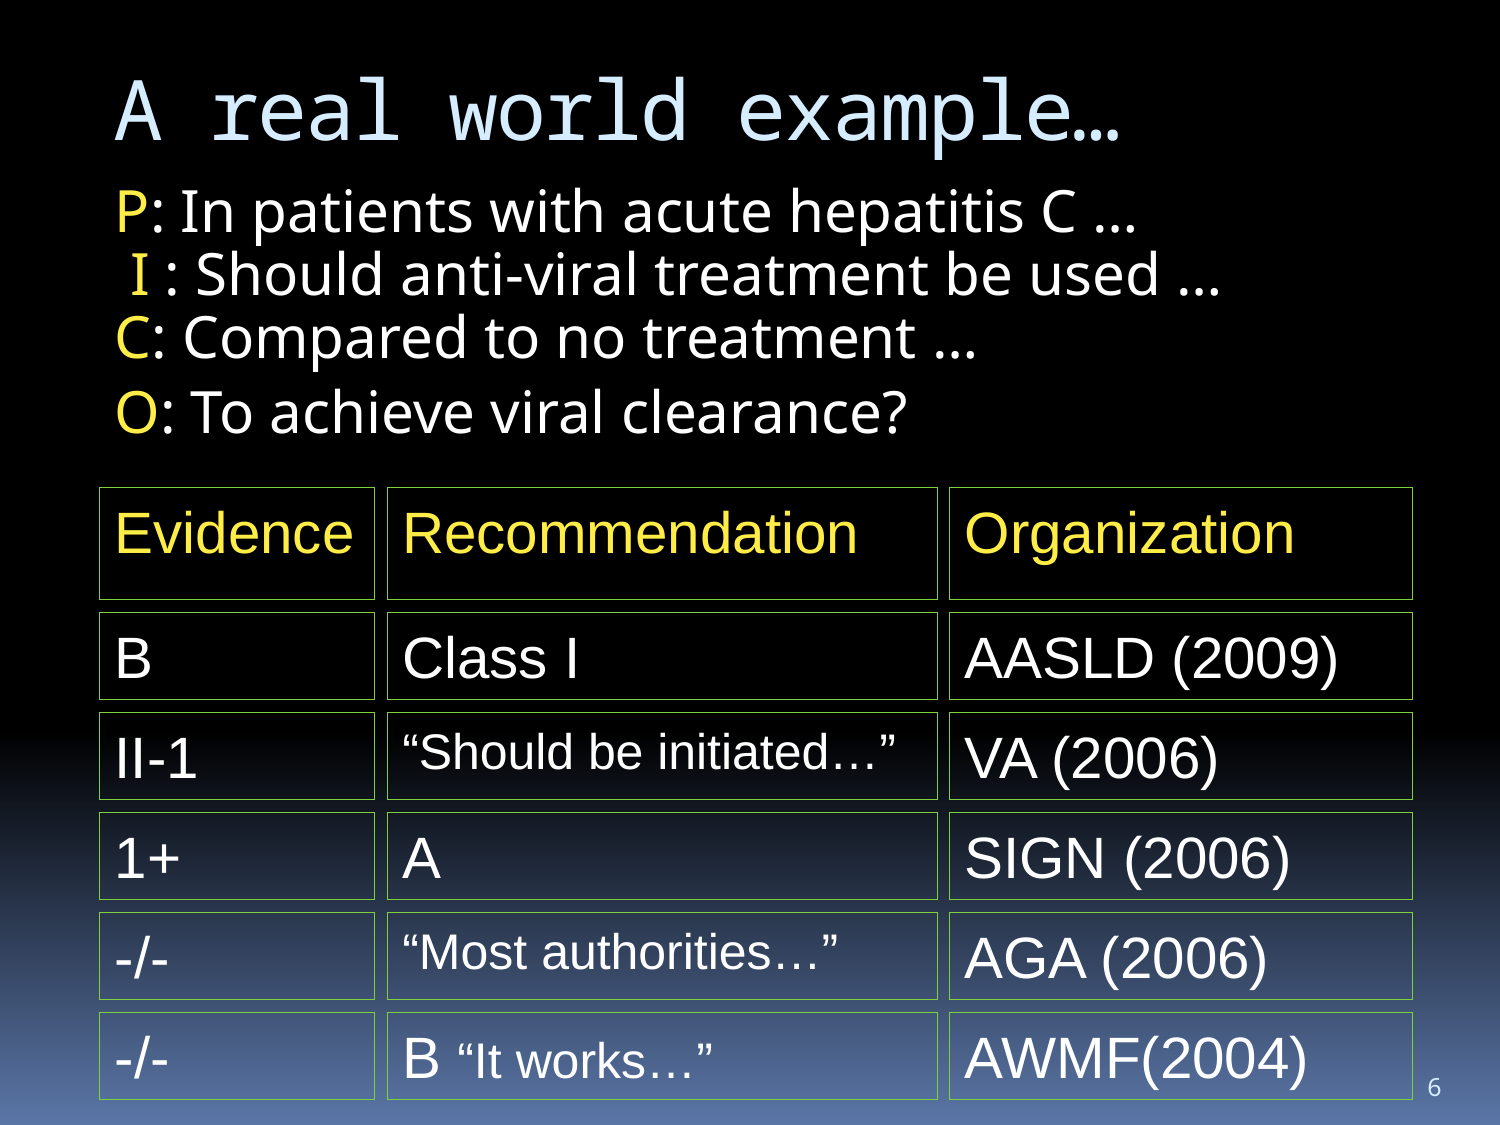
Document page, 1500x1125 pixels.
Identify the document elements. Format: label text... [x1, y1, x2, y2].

title A real world example… [99, 50, 1338, 213]
slide_number 6 [1412, 1052, 1488, 1113]
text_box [99, 486, 1413, 1101]
text_box P: In patients with acute hepatitis C … I : Should anti-viral treatment be used … C: Compared to no treatment … O: To achieve viral clearance? [99, 174, 1313, 454]
